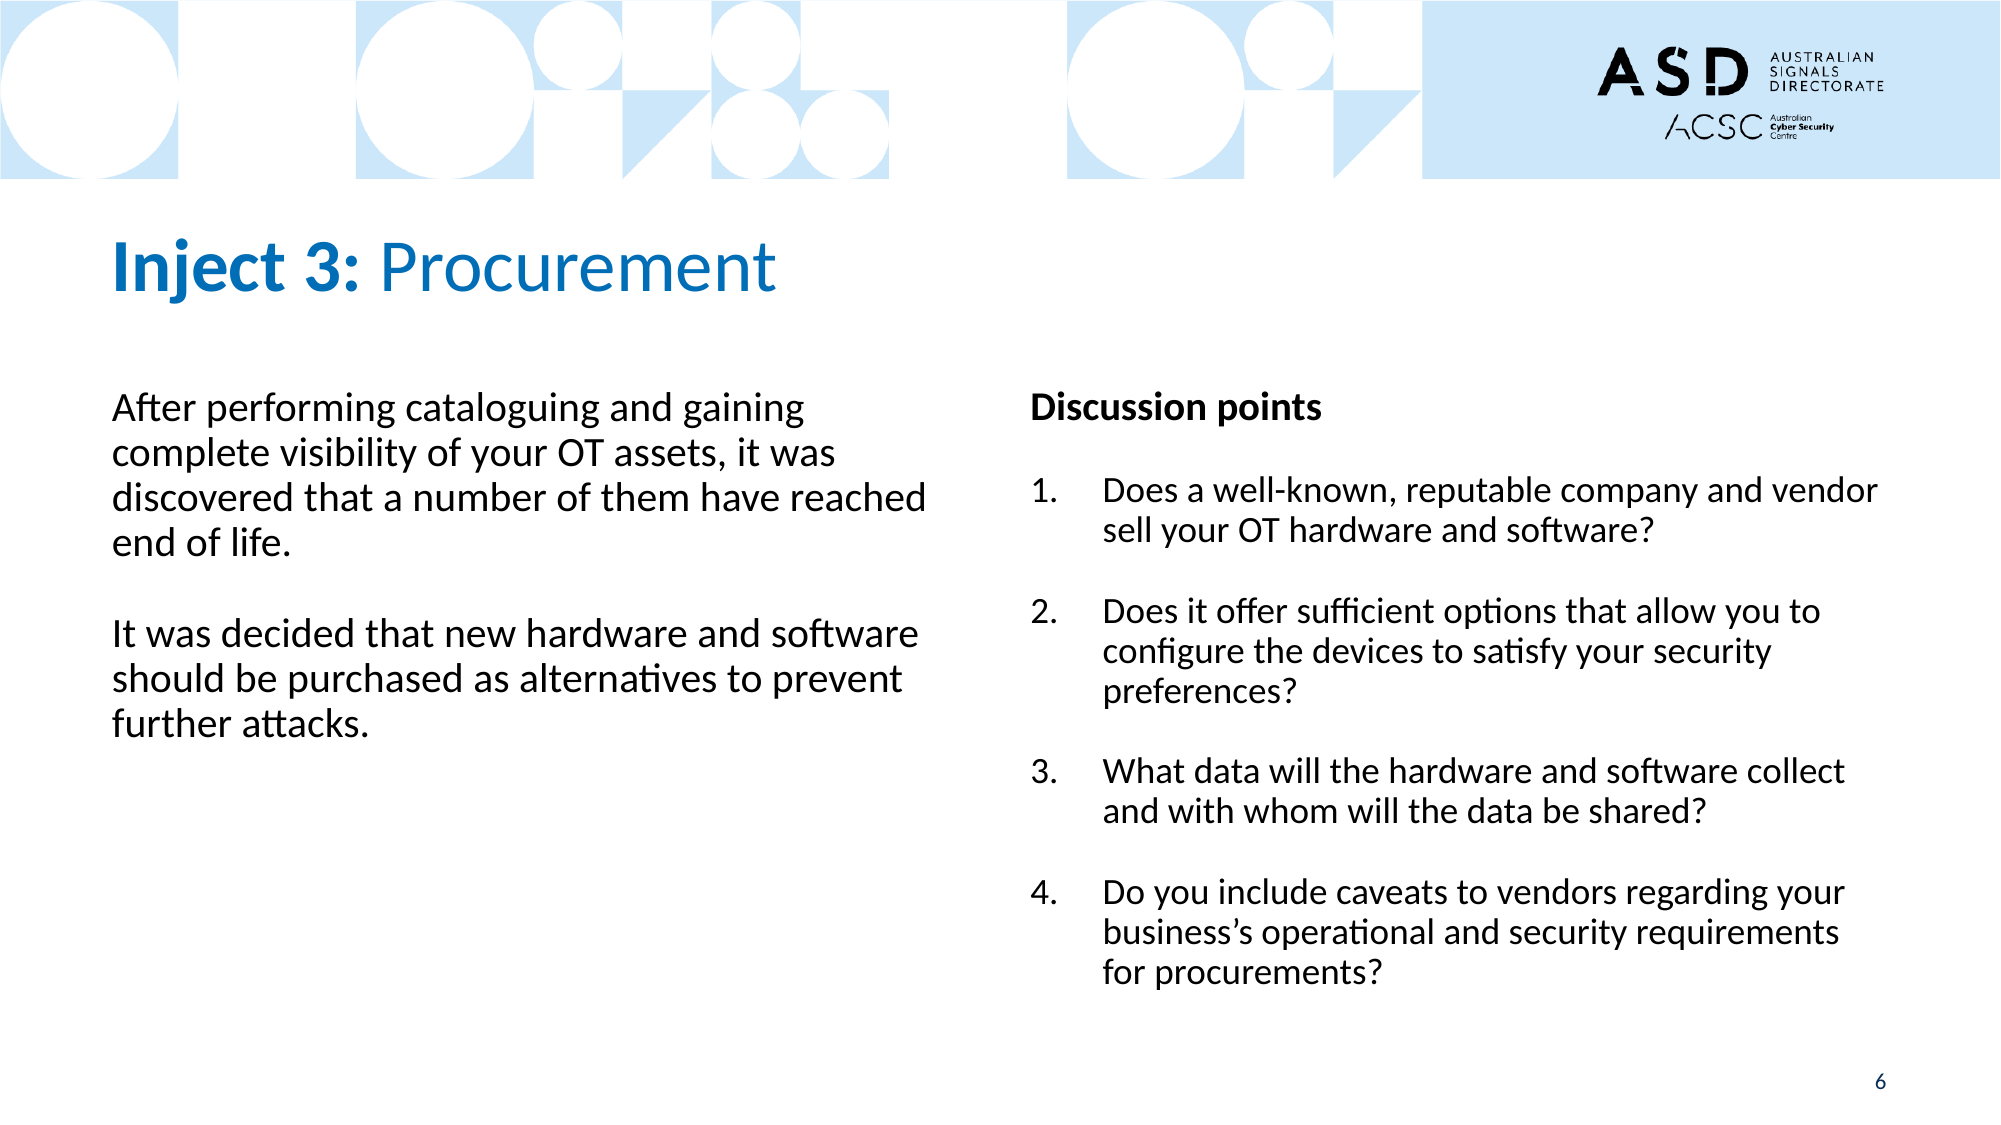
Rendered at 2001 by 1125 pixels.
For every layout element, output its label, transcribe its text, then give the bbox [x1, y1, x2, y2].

picture [0, 0, 2001, 179]
slide_number 6 [1799, 1050, 1902, 1111]
list After performing cataloguing and gaining complete visibility of your OT assets, it was discovered that a number of them have reached end of life. It was decided that new hardware and software should be purchased as alternatives to prevent further attacks. [96, 378, 983, 1007]
list Discussion points Does a well-known, reputable company and vendor sell your OT hardware and software? Does it offer sufficient options that allow you to configure the devices to satisfy your security preferences? What data will the hardware and software collect and with whom will the data be shared? Do you include caveats to vendors regarding your business’s operational and security requirements for procurements? [1015, 378, 1902, 1007]
title Inject 3: Procurement [96, 207, 1902, 328]
